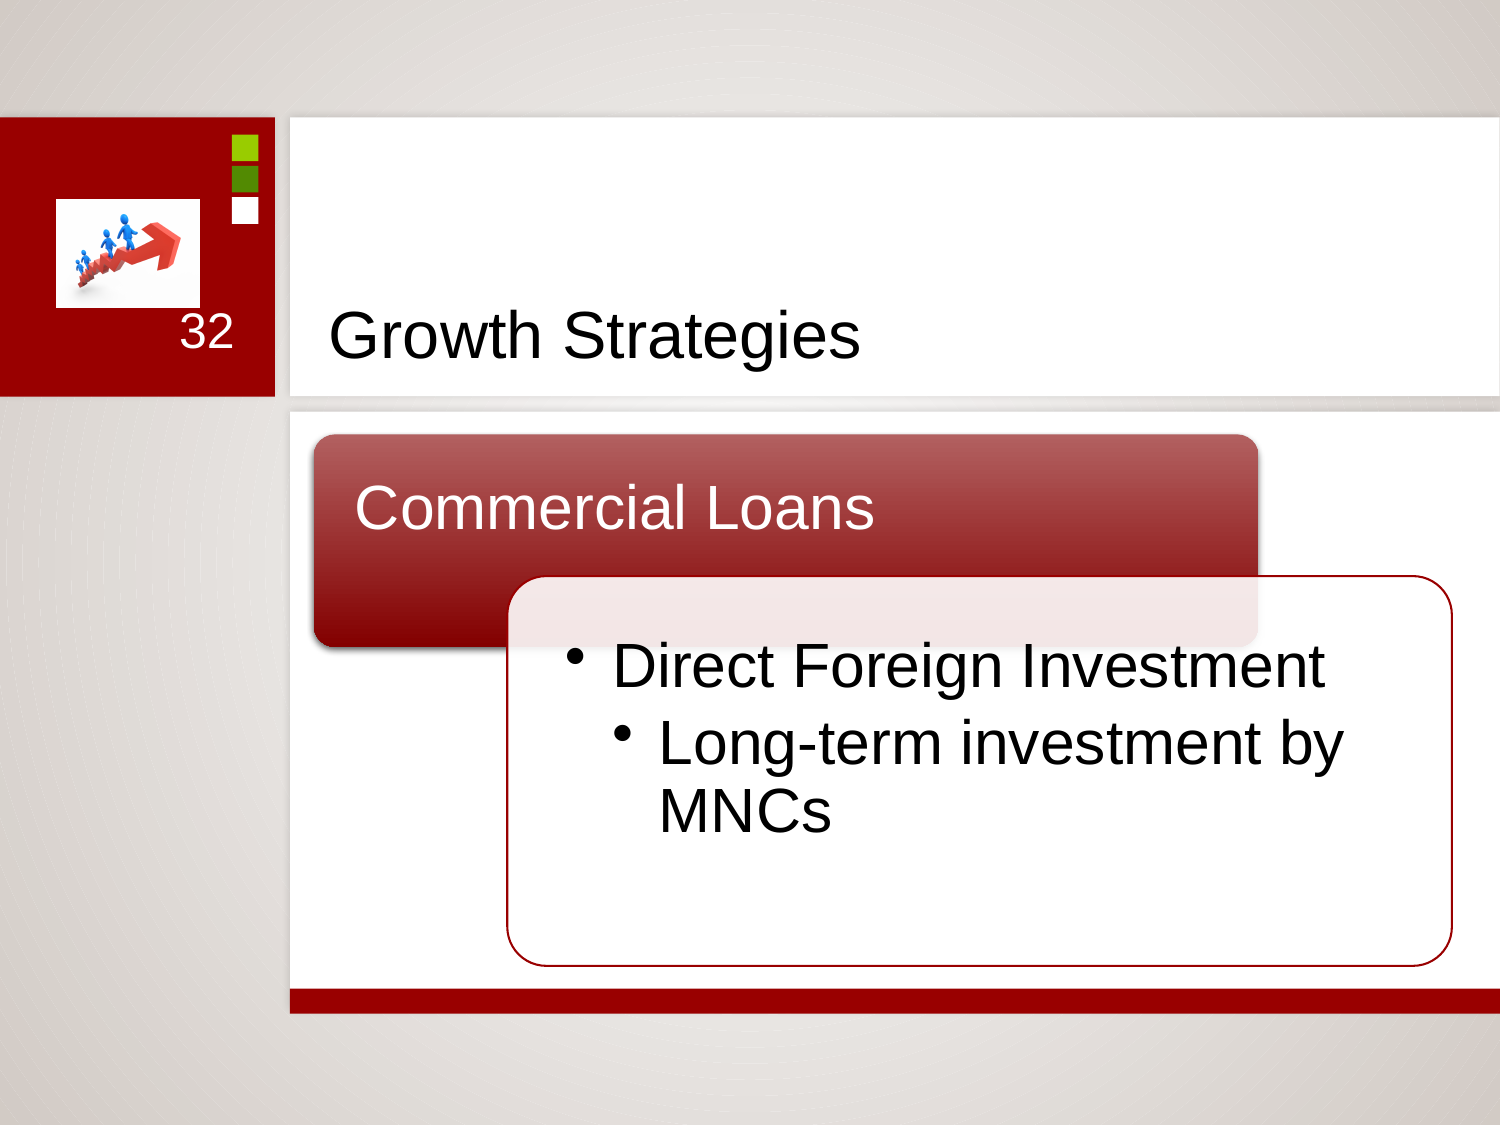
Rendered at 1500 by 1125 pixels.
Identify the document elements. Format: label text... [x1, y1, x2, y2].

title Growth Strategies [313, 151, 1452, 380]
picture [56, 199, 201, 308]
slide_number 32 [57, 278, 250, 379]
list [313, 428, 1453, 972]
